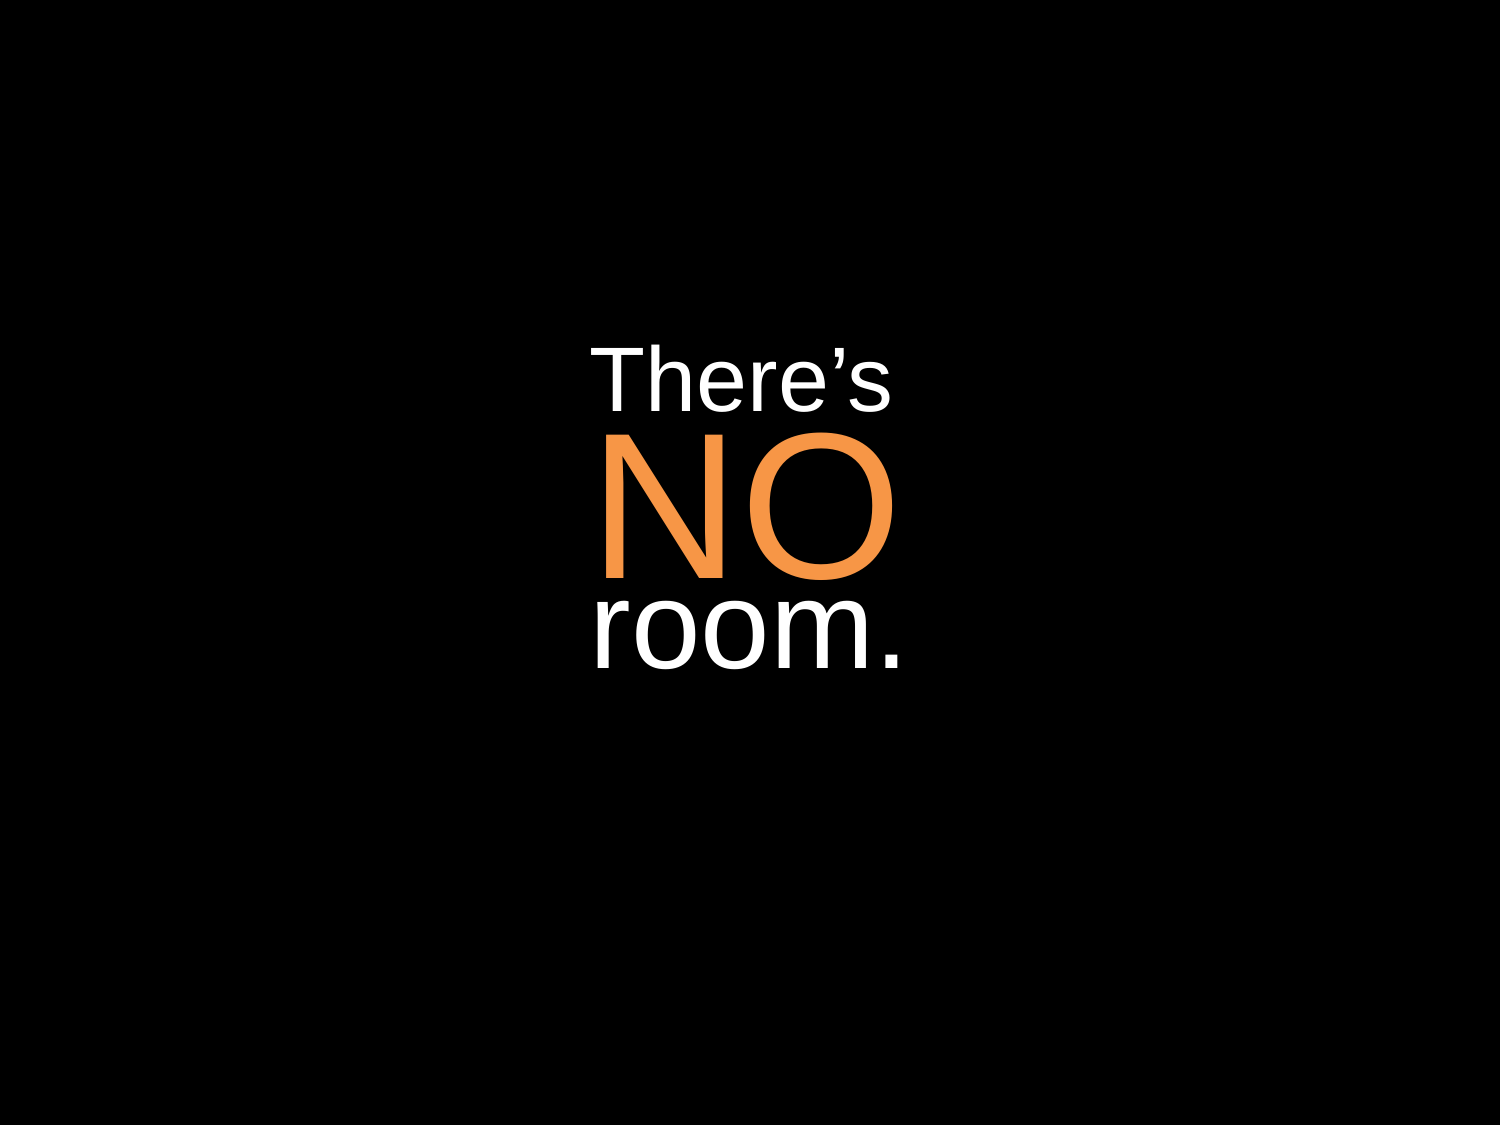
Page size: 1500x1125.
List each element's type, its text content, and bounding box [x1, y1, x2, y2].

text_box NO [575, 362, 988, 628]
text_box room. [574, 535, 950, 701]
text_box There’s [574, 312, 1013, 438]
